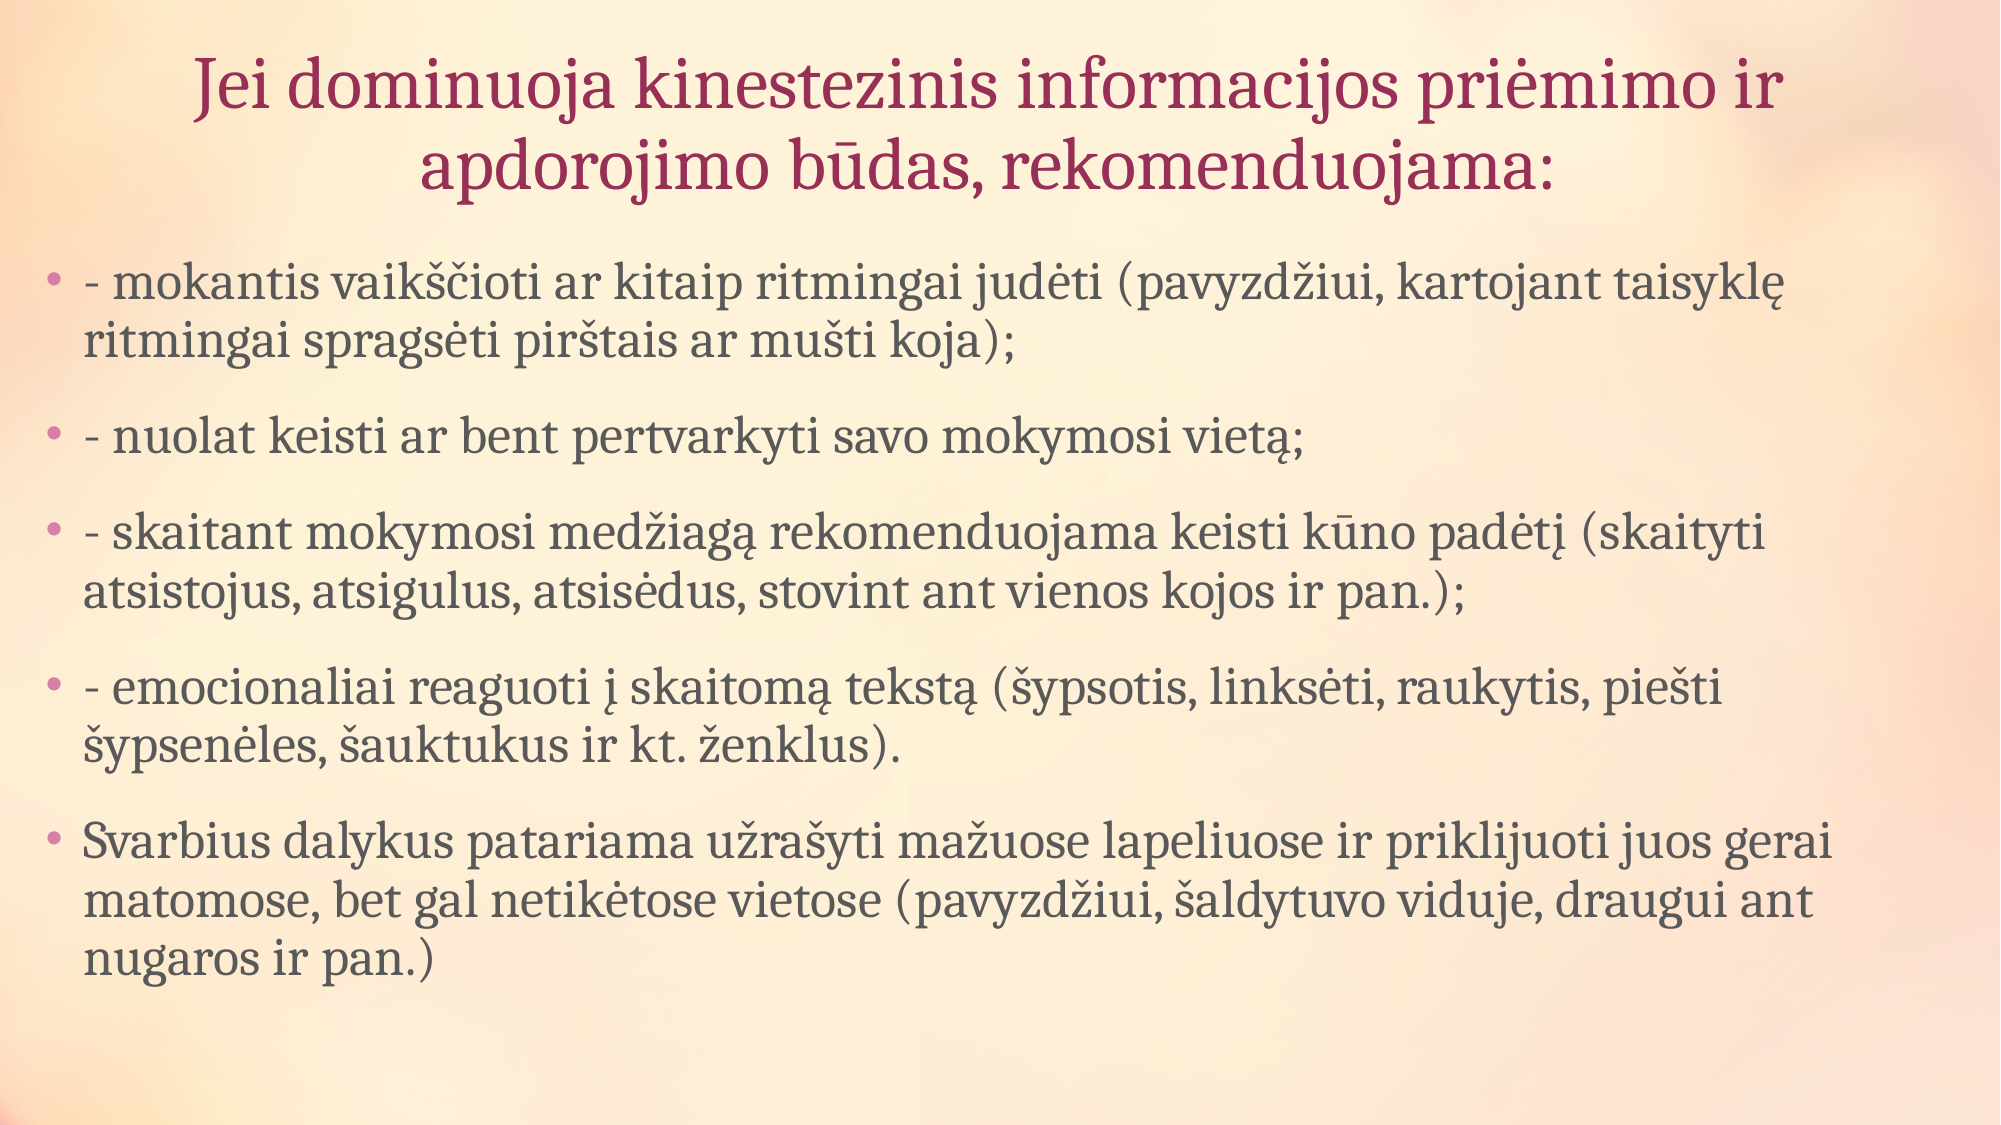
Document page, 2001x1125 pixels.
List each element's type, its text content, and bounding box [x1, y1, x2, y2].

title Jei dominuoja kinestezinis informacijos priėmimo ir apdorojimo būdas, rekomenduojama: [44, 46, 1936, 214]
list - mokantis vaikščioti ar kitaip ritmingai judėti (pavyzdžiui, kartojant taisyklę ritmingai spragsėti pirštais ar mušti koja); - nuolat keisti ar bent pertvarkyti savo mokymosi vietą; - skaitant mokymosi medžiagą rekomenduojama keisti kūno padėtį (skaityti atsistojus, atsigulus, atsisėdus, stovint ant vienos kojos ir pan.); - emocionaliai reaguoti į skaitomą tekstą (šypsotis, linksėti, raukytis, piešti šypsenėles, šauktukus ir kt. ženklus). Svarbius dalykus patariama užrašyti mažuose lapeliuose ir priklijuoti juos gerai matomose, bet gal netikėtose vietose (pavyzdžiui, šaldytuvo viduje, draugui ant nugaros ir pan.) [30, 244, 1950, 1085]
picture [0, 0, 2001, 1125]
